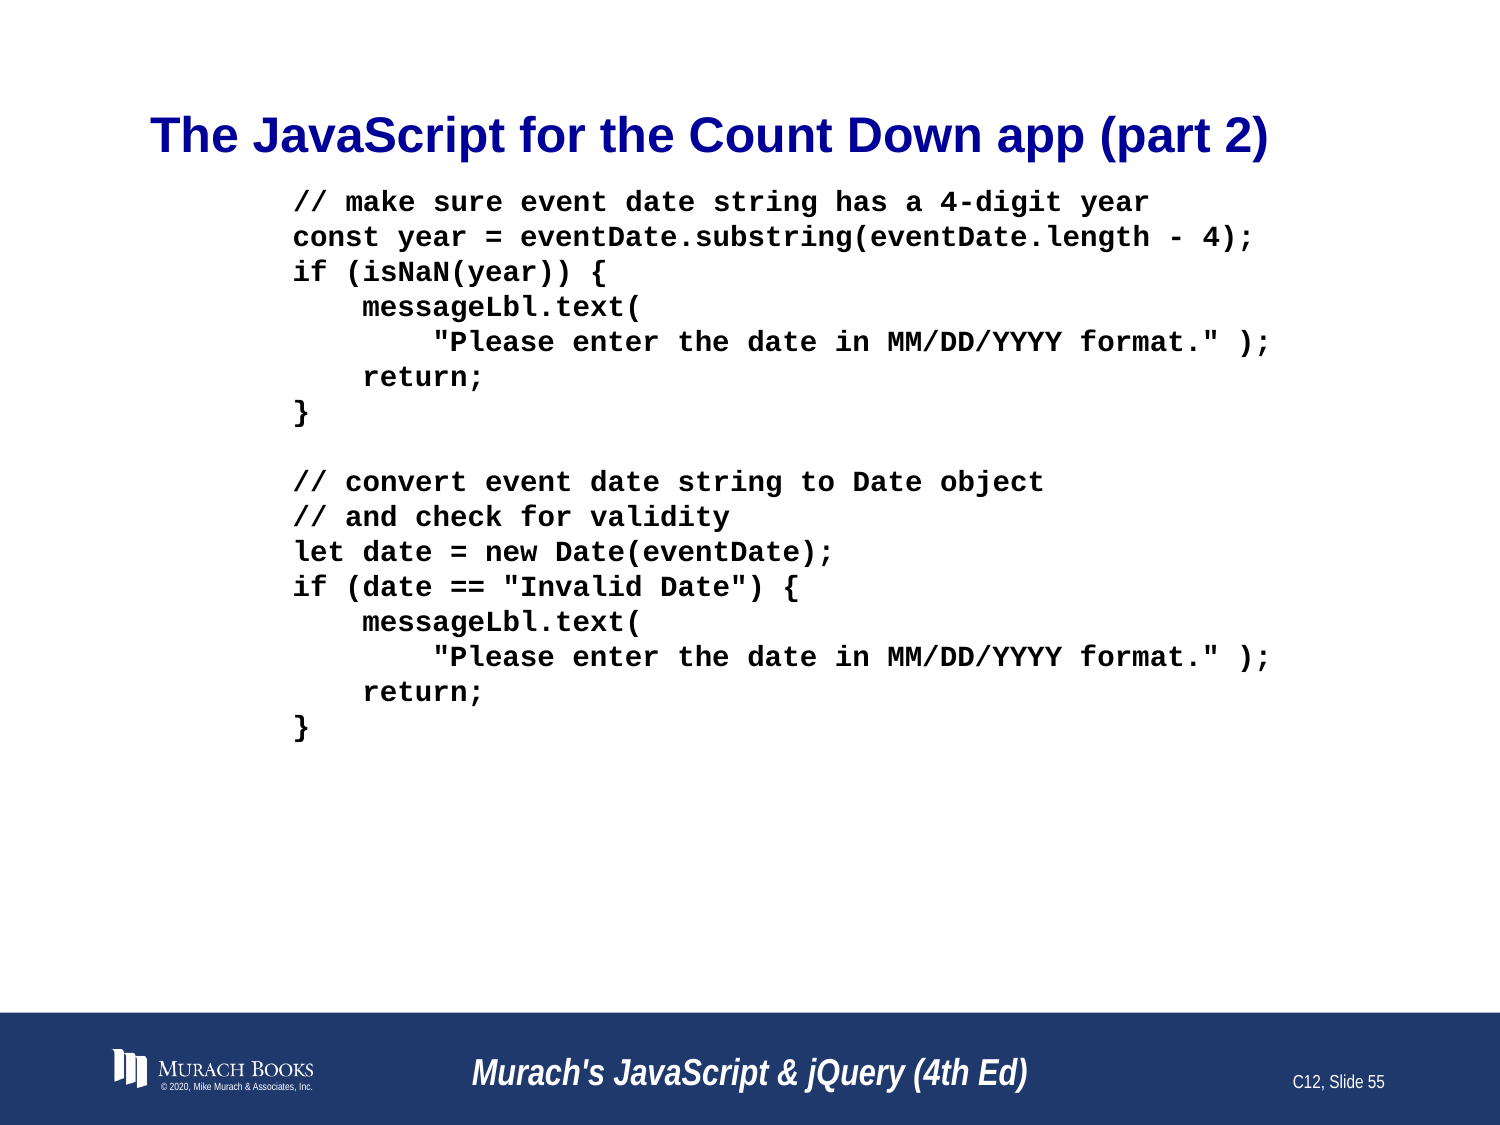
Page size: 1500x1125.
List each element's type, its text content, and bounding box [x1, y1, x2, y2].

title The JavaScript for the Count Down app (part 2) [150, 102, 1350, 164]
list // make sure event date string has a 4-digit year const year = eventDate.substring(eventDate.length - 4); if (isNaN(year)) { messageLbl.text( "Please enter the date in MM/DD/YYYY format." ); return; } // convert event date string to Date object // and check for validity let date = new Date(eventDate); if (date == "Invalid Date") { messageLbl.text( "Please enter the date in MM/DD/YYYY format." ); return; } [137, 174, 1350, 975]
slide_number C12, Slide 55 [1087, 1025, 1400, 1100]
footer © 2020, Mike Murach & Associates, Inc. [12, 1025, 463, 1100]
slide_number Murach's JavaScript & jQuery (4th Ed) [463, 1025, 1050, 1100]
